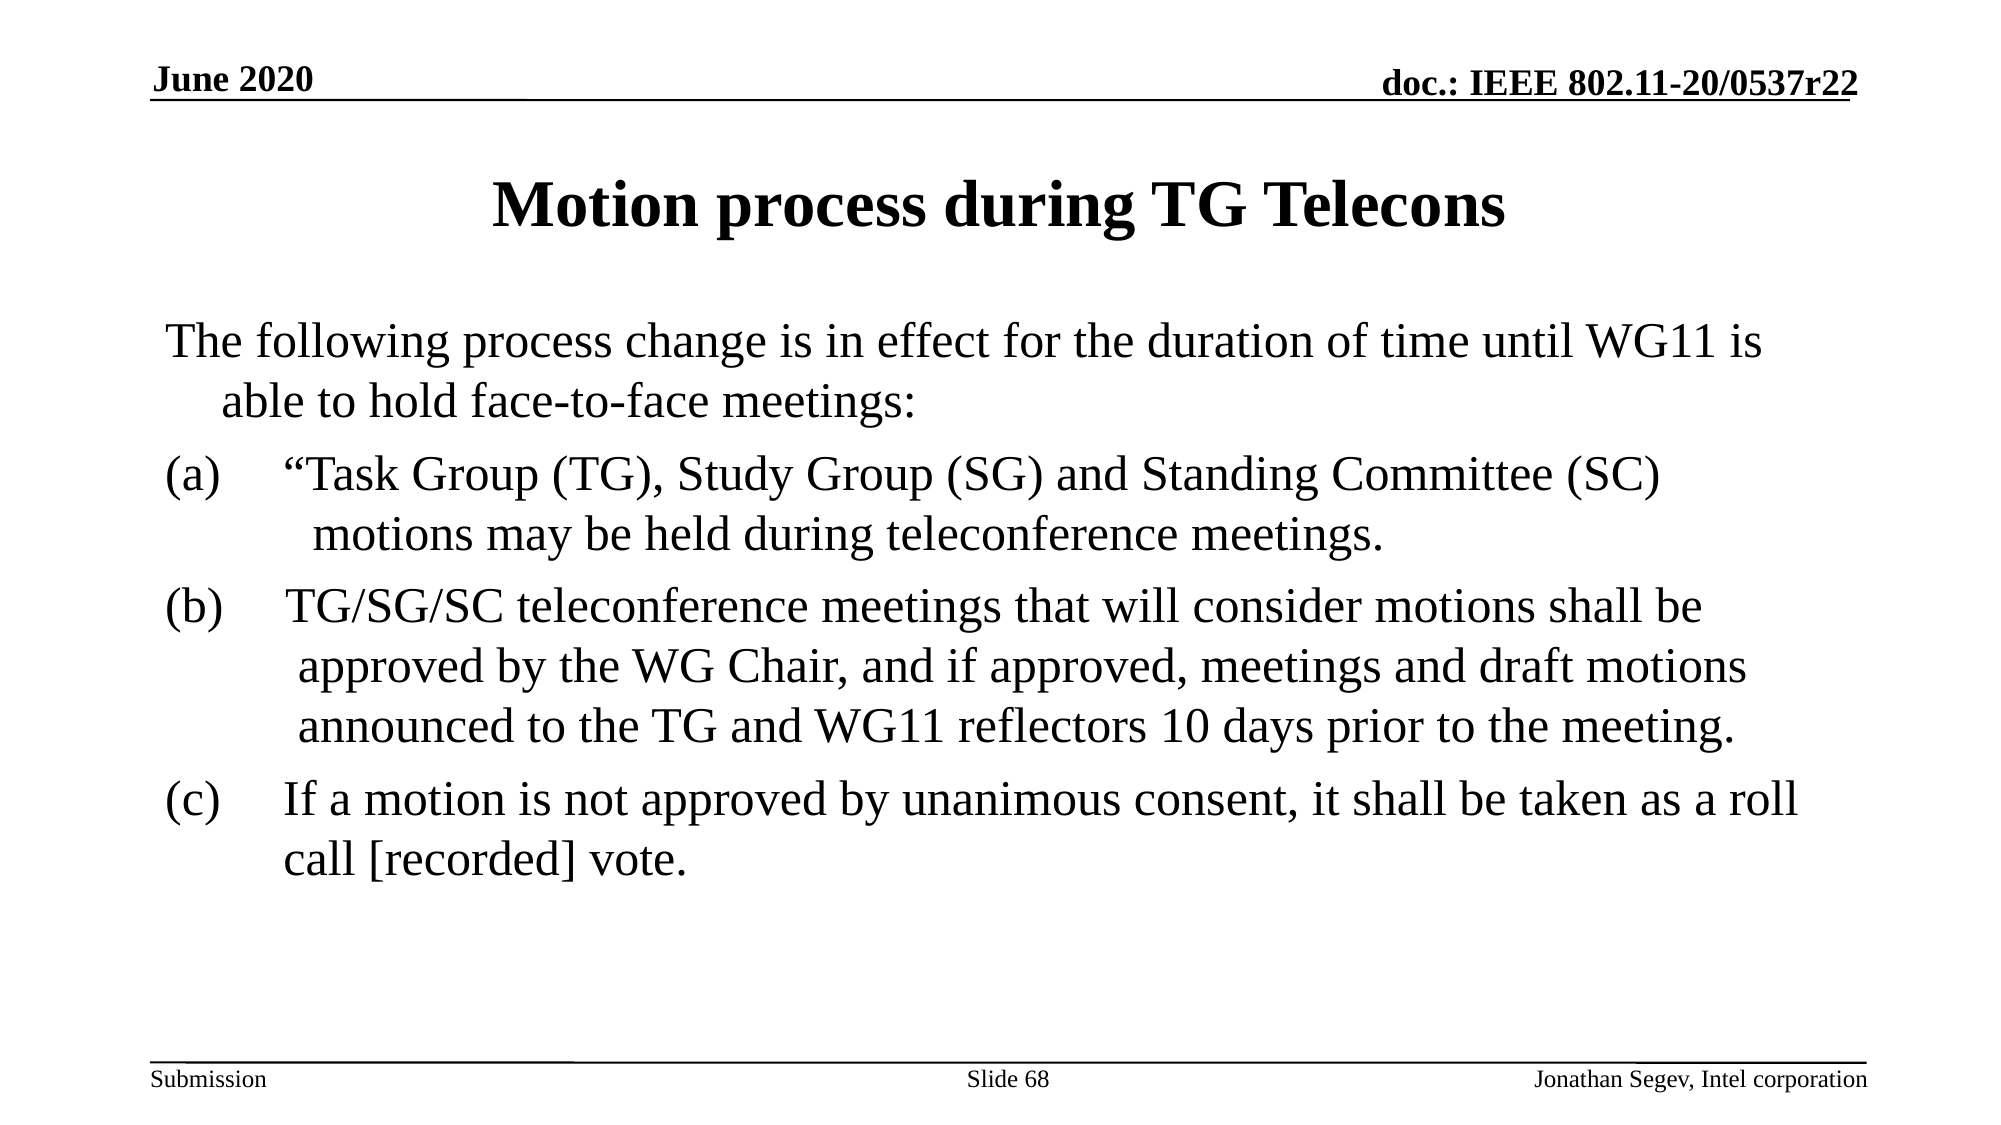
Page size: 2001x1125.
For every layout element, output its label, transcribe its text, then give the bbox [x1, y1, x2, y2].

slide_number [152, 54, 563, 100]
slide_number Slide 68 [950, 1061, 1067, 1123]
list The following process change is in effect for the duration of time until WG11 is able to hold face-to-face meetings: (a) “Task Group (TG), Study Group (SG) and Standing Committee (SC) motions may be held during teleconference meetings. (b) TG/SG/SC teleconference meetings that will consider motions shall be approved by the WG Chair, and if approved, meetings and draft motions announced to the TG and WG11 reflectors 10 days prior to the meeting. (c) If a motion is not approved by unanimous consent, it shall be taken as a roll call [recorded] vote. [149, 299, 1850, 1000]
footer Jonathan Segev, Intel corporation [1171, 1061, 1869, 1093]
title Motion process during TG Telecons [149, 112, 1850, 288]
